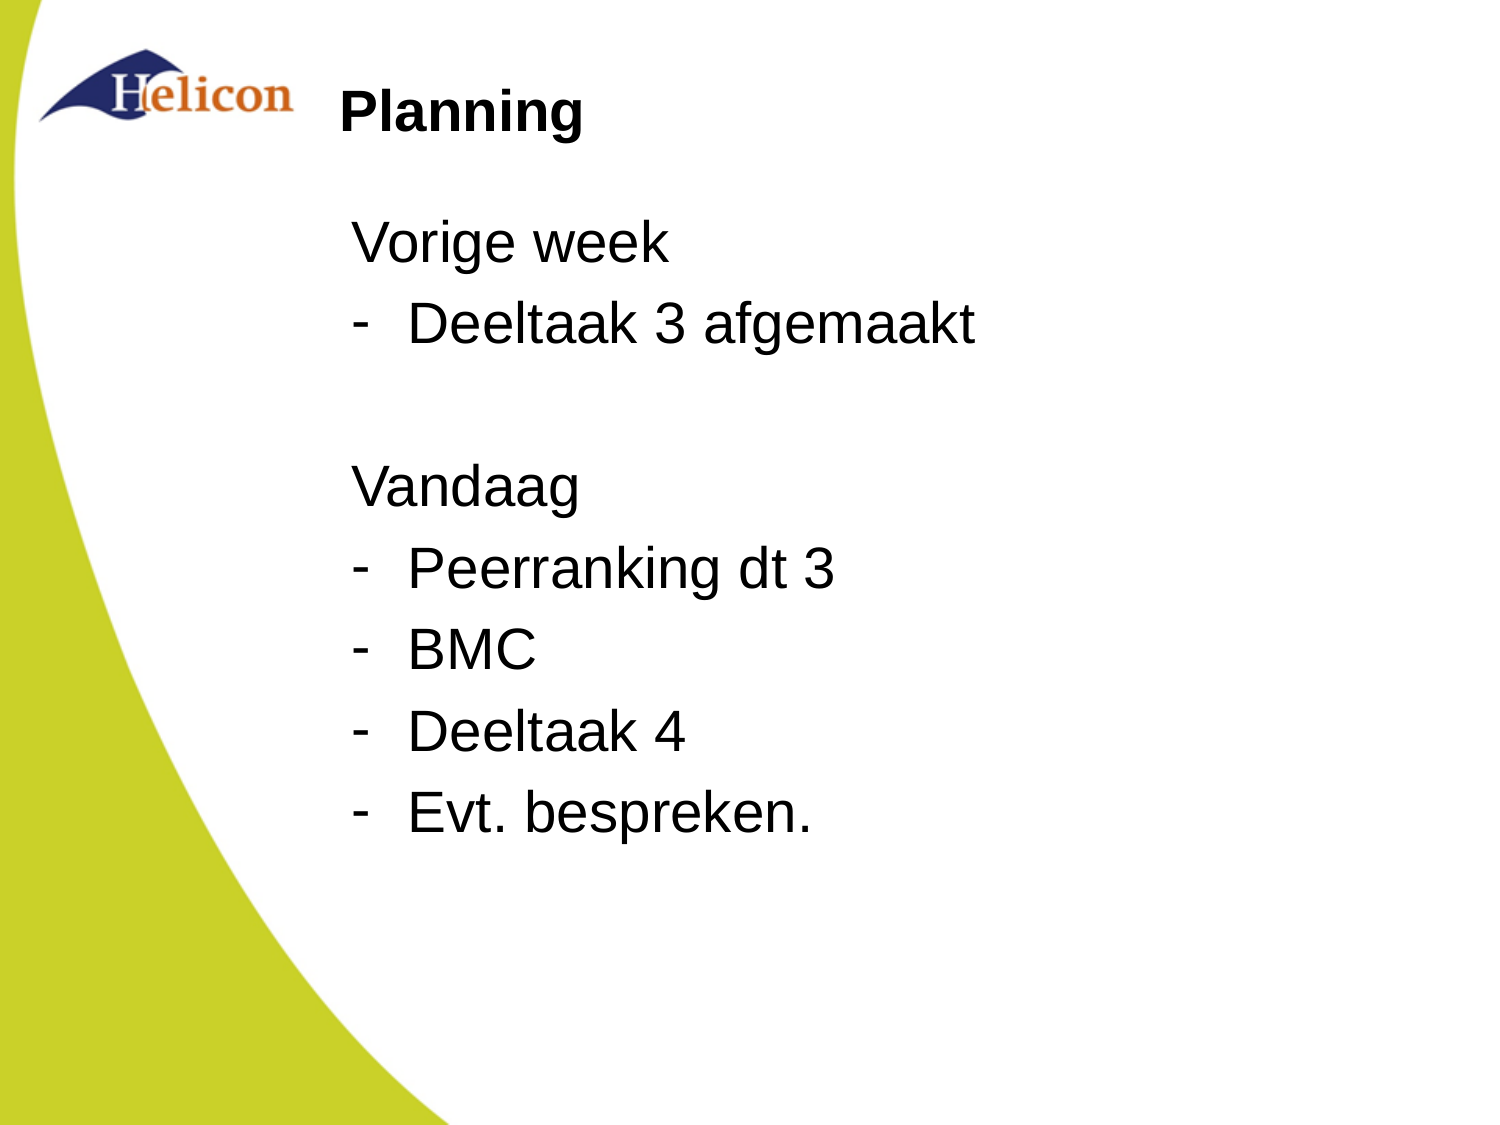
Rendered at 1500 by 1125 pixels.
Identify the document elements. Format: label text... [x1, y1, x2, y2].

title Planning [324, 54, 1415, 161]
list Vorige week Deeltaak 3 afgemaakt Vandaag Peerranking dt 3 BMC Deeltaak 4 Evt. bespreken. [336, 196, 1425, 1005]
picture [0, 0, 1500, 1125]
